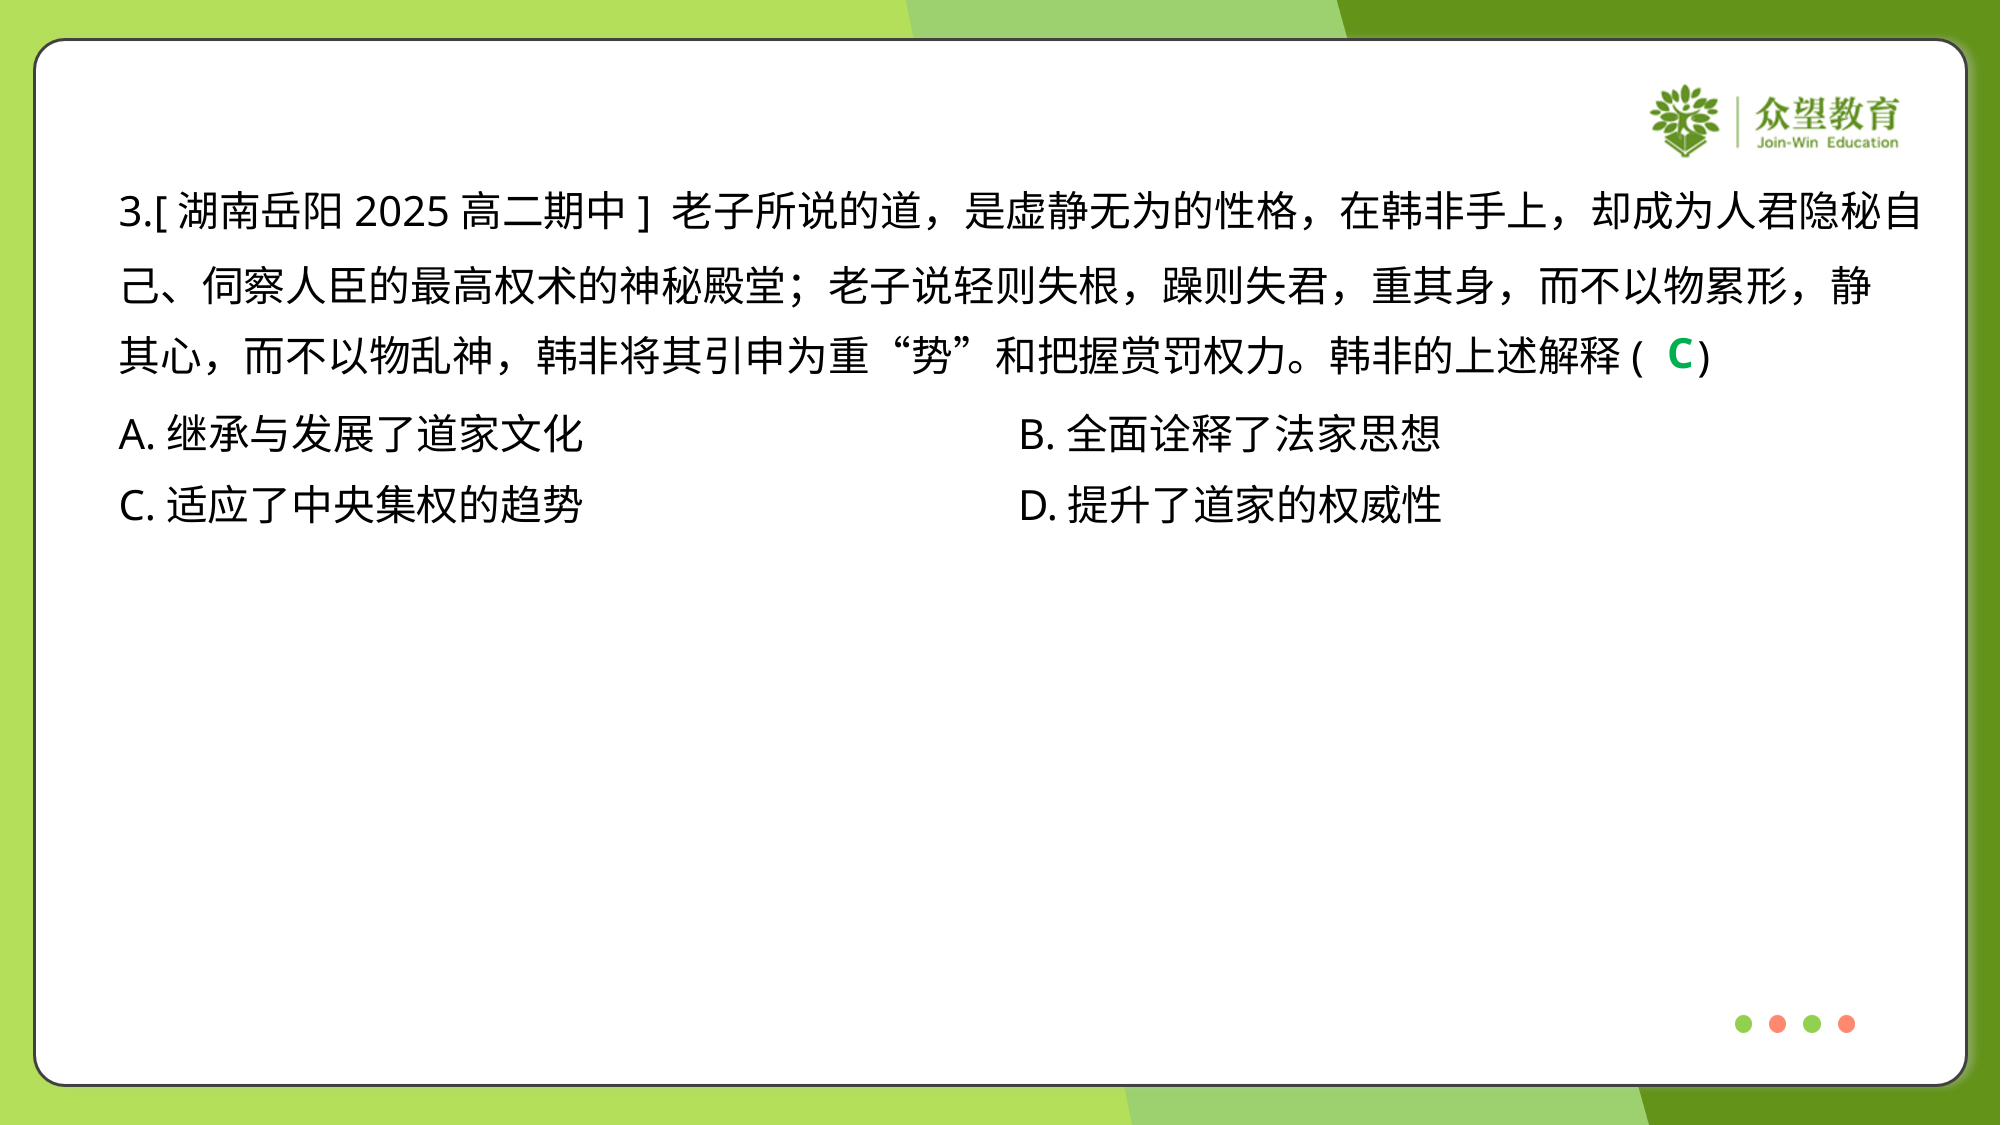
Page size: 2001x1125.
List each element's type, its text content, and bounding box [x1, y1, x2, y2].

text_box A.继承与发展了道家文化 B.全面诠释了法家思想 C.适应了中央集权的趋势 D.提升了道家的权威性 [118, 382, 1883, 522]
text_box C [1651, 306, 1710, 371]
picture [0, 0, 2000, 1125]
text_box 3.[湖南岳阳2025高二期中] 老子所说的道，是虚静无为的性格，在韩非手上，却成为人君隐秘自 己、伺察人臣的最高权术的神秘殿堂；老子说轻则失根，躁则失君，重其身，而不以物累形，静 其心，而不以物乱神，韩非将其引申为重“势”和把握赏罚权力。韩非的上述解释( ) [118, 159, 1883, 373]
